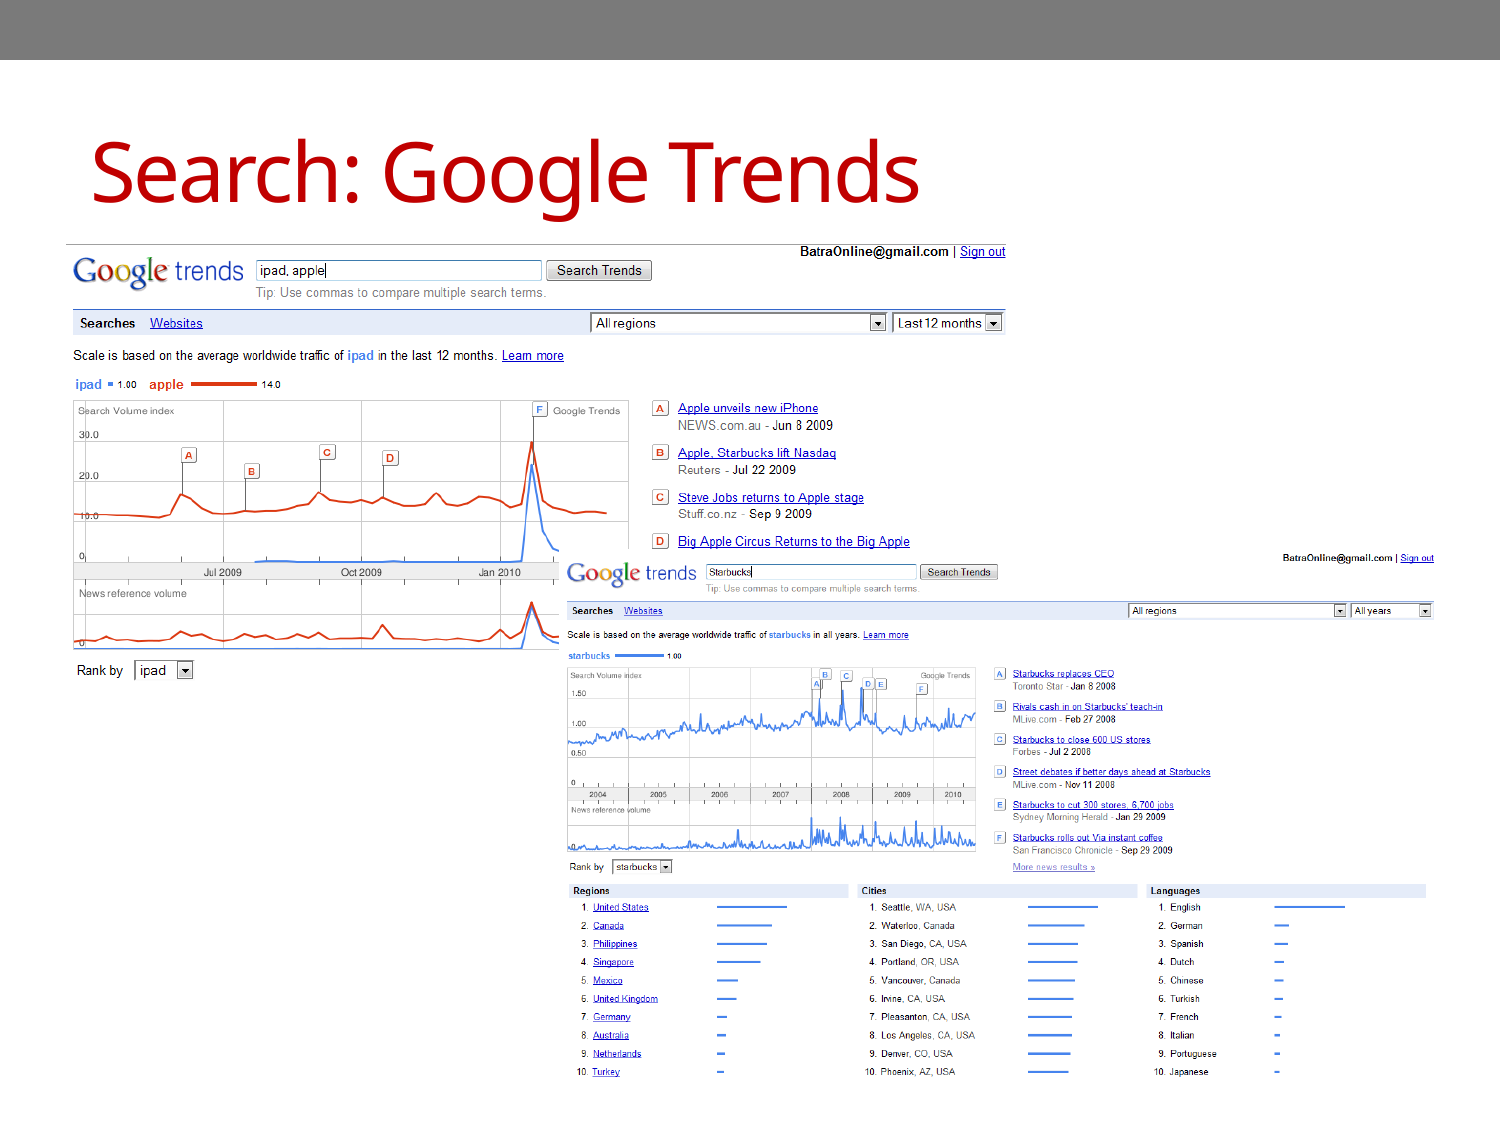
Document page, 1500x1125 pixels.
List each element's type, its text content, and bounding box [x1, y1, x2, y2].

picture [65, 243, 1438, 1087]
title Search: Google Trends [75, 87, 1425, 250]
